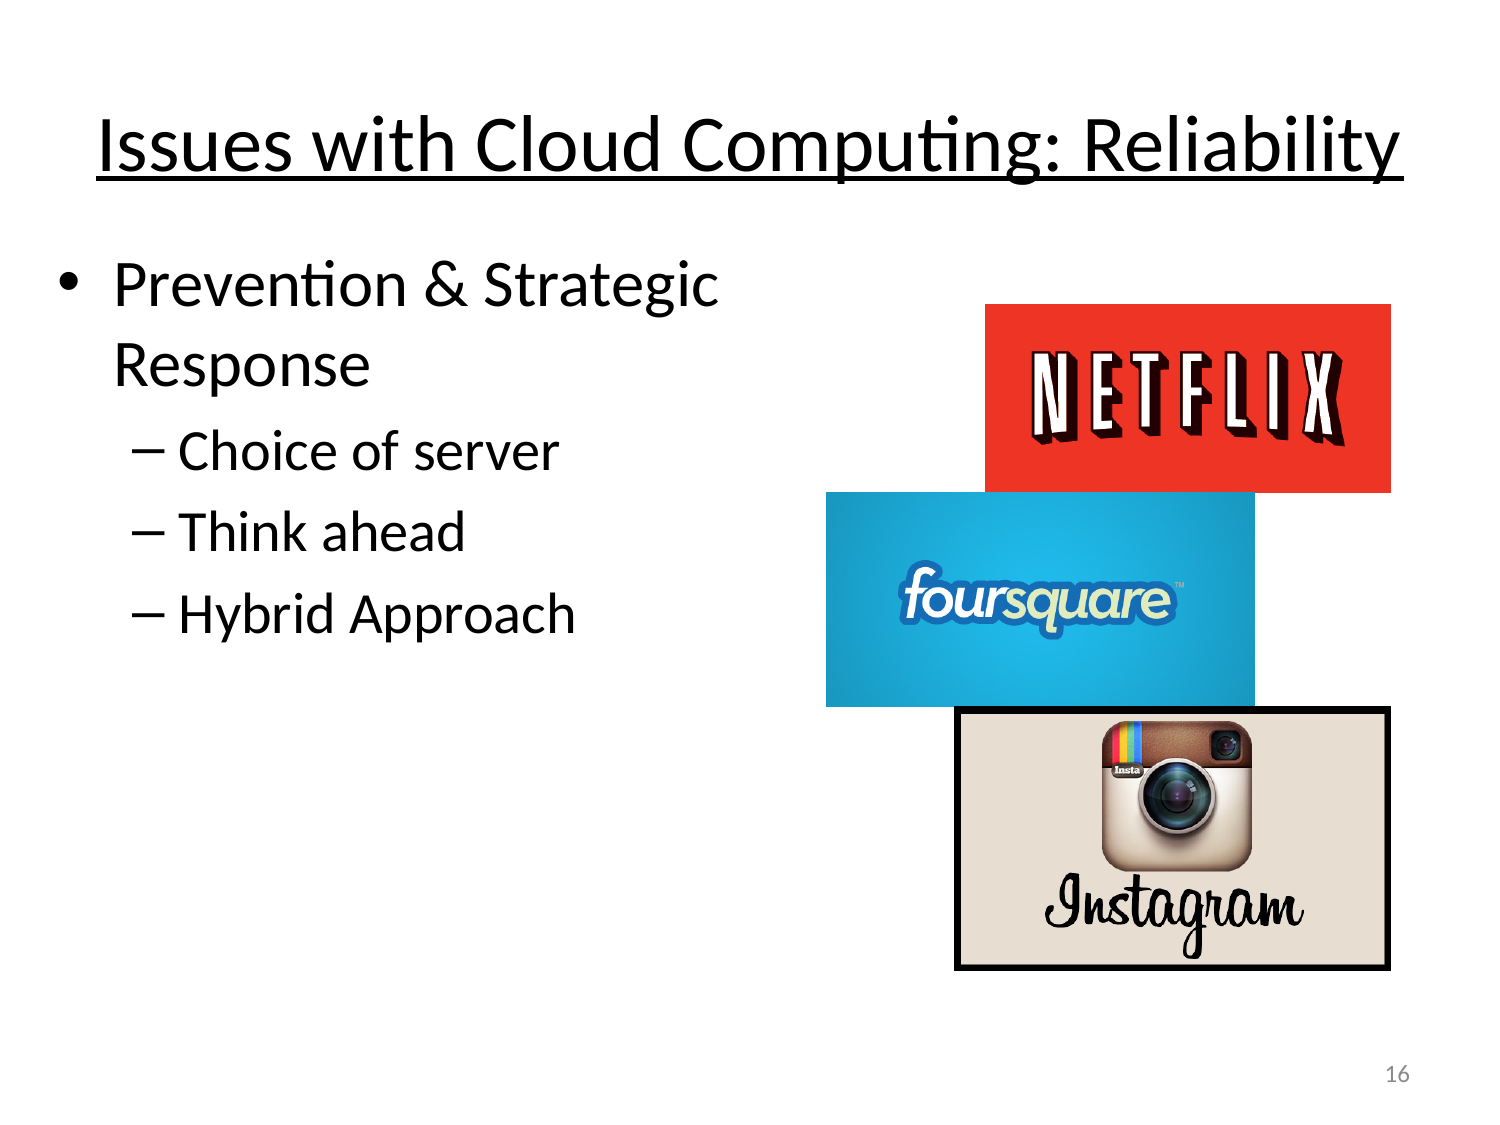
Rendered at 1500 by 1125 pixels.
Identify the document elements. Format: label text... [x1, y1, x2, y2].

title Issues with Cloud Computing: Reliability [75, 45, 1425, 233]
list Prevention & Strategic Response Choice of server Think ahead Hybrid Approach [42, 232, 827, 1072]
slide_number 16 [1074, 1042, 1425, 1103]
picture [825, 304, 1391, 971]
